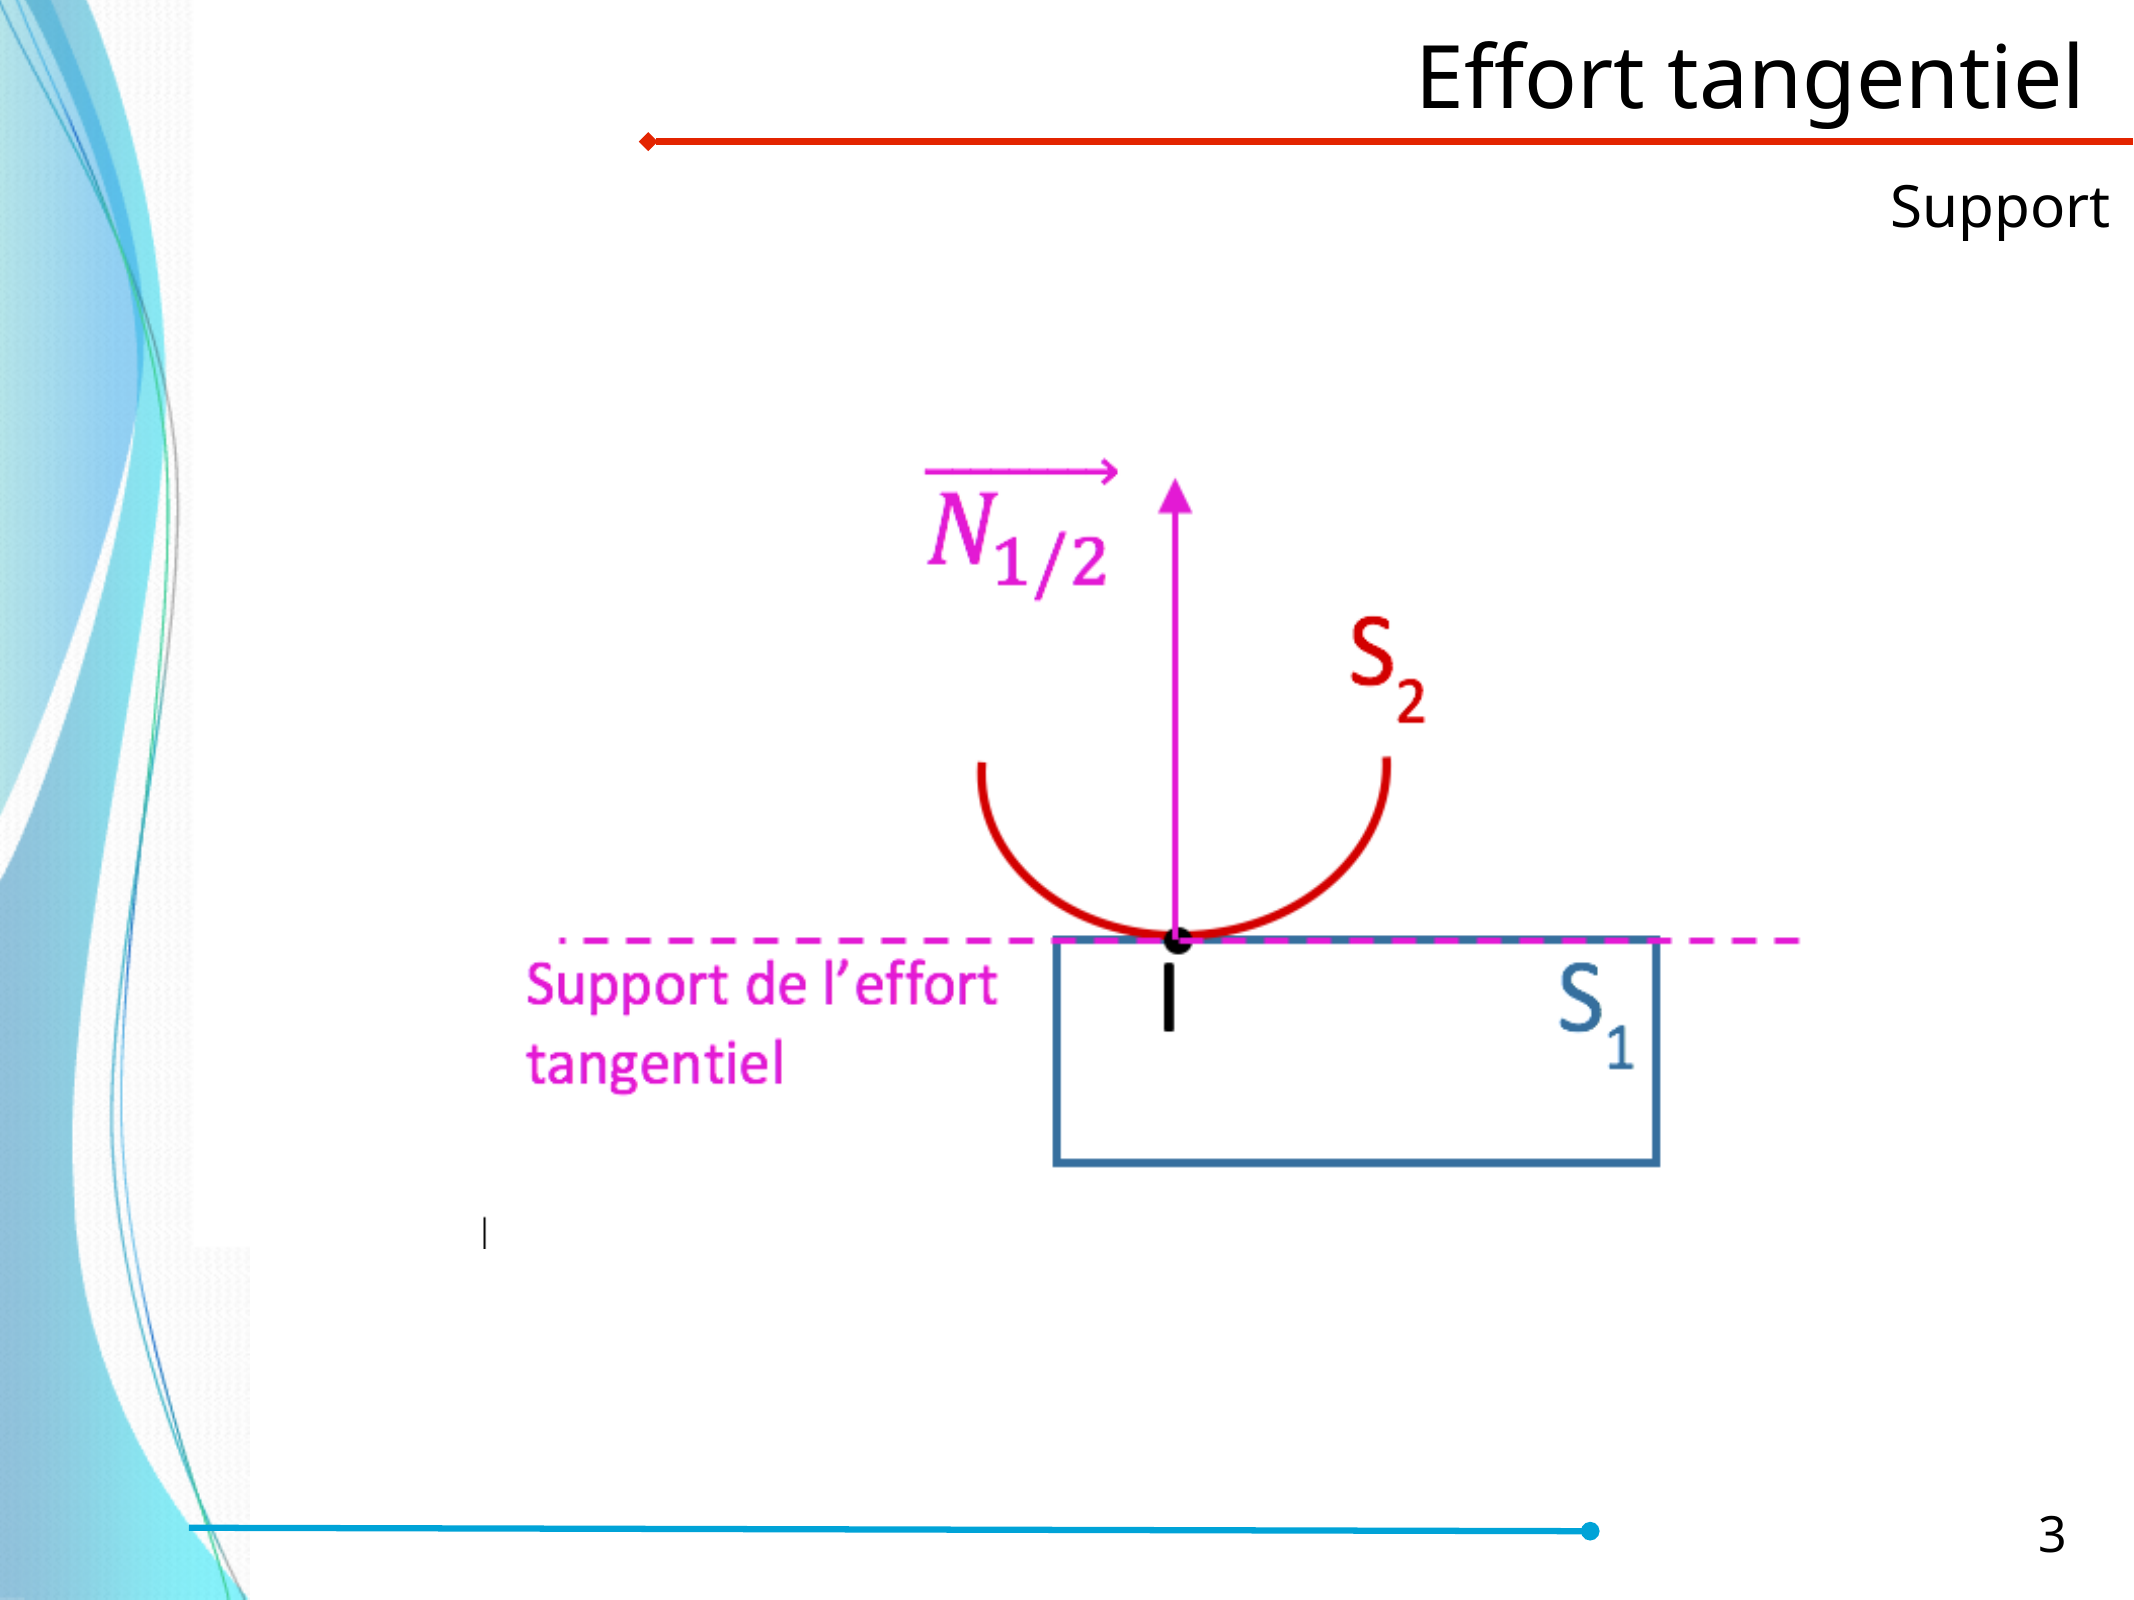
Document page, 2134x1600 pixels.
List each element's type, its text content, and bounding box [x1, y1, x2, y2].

picture [0, 0, 251, 1600]
text_box [261, 1524, 1597, 1538]
text_box Effort tangentiel [743, 13, 2094, 135]
slide_number 3 [2018, 1493, 2088, 1570]
text_box Support [768, 160, 2119, 248]
text_box [642, 135, 743, 148]
picture [477, 400, 1839, 1249]
text_box [743, 135, 2094, 223]
